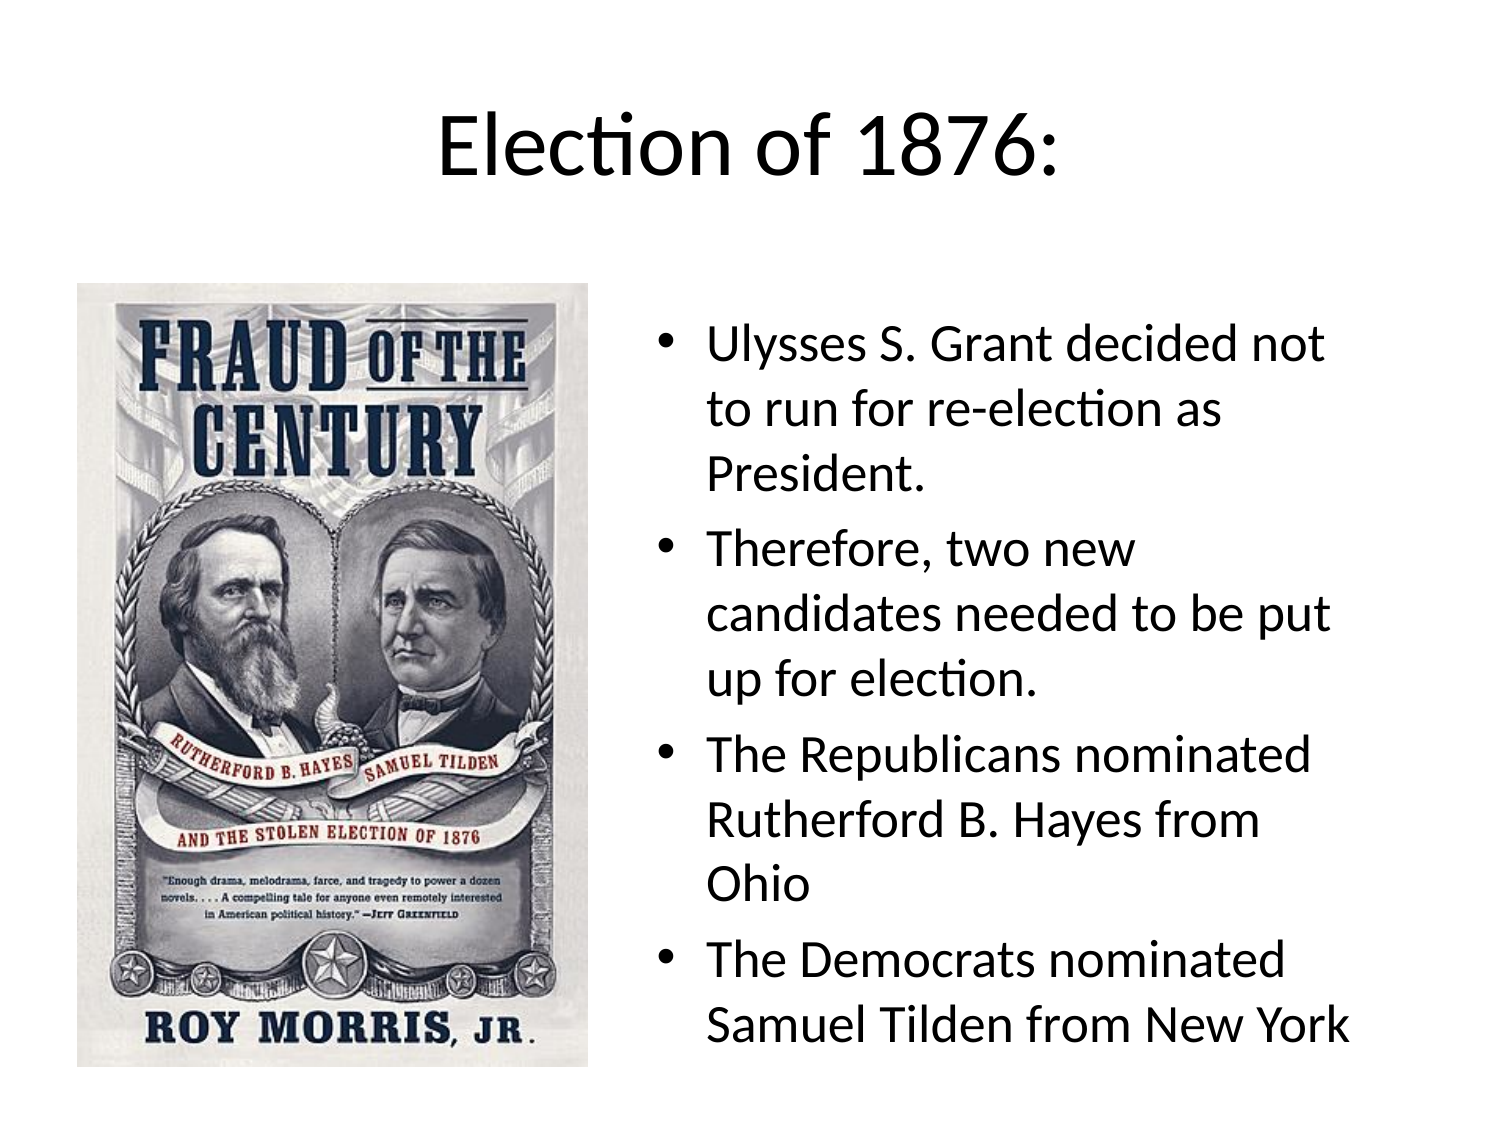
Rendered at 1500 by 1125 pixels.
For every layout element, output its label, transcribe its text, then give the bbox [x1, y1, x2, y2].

picture [76, 283, 588, 1067]
list Ulysses S. Grant decided not to run for re-election as President. Therefore, two new candidates needed to be put up for election. The Republicans nominated Rutherford B. Hayes from Ohio The Democrats nominated Samuel Tilden from New York [641, 299, 1372, 1084]
title Election of 1876: [75, 45, 1425, 233]
